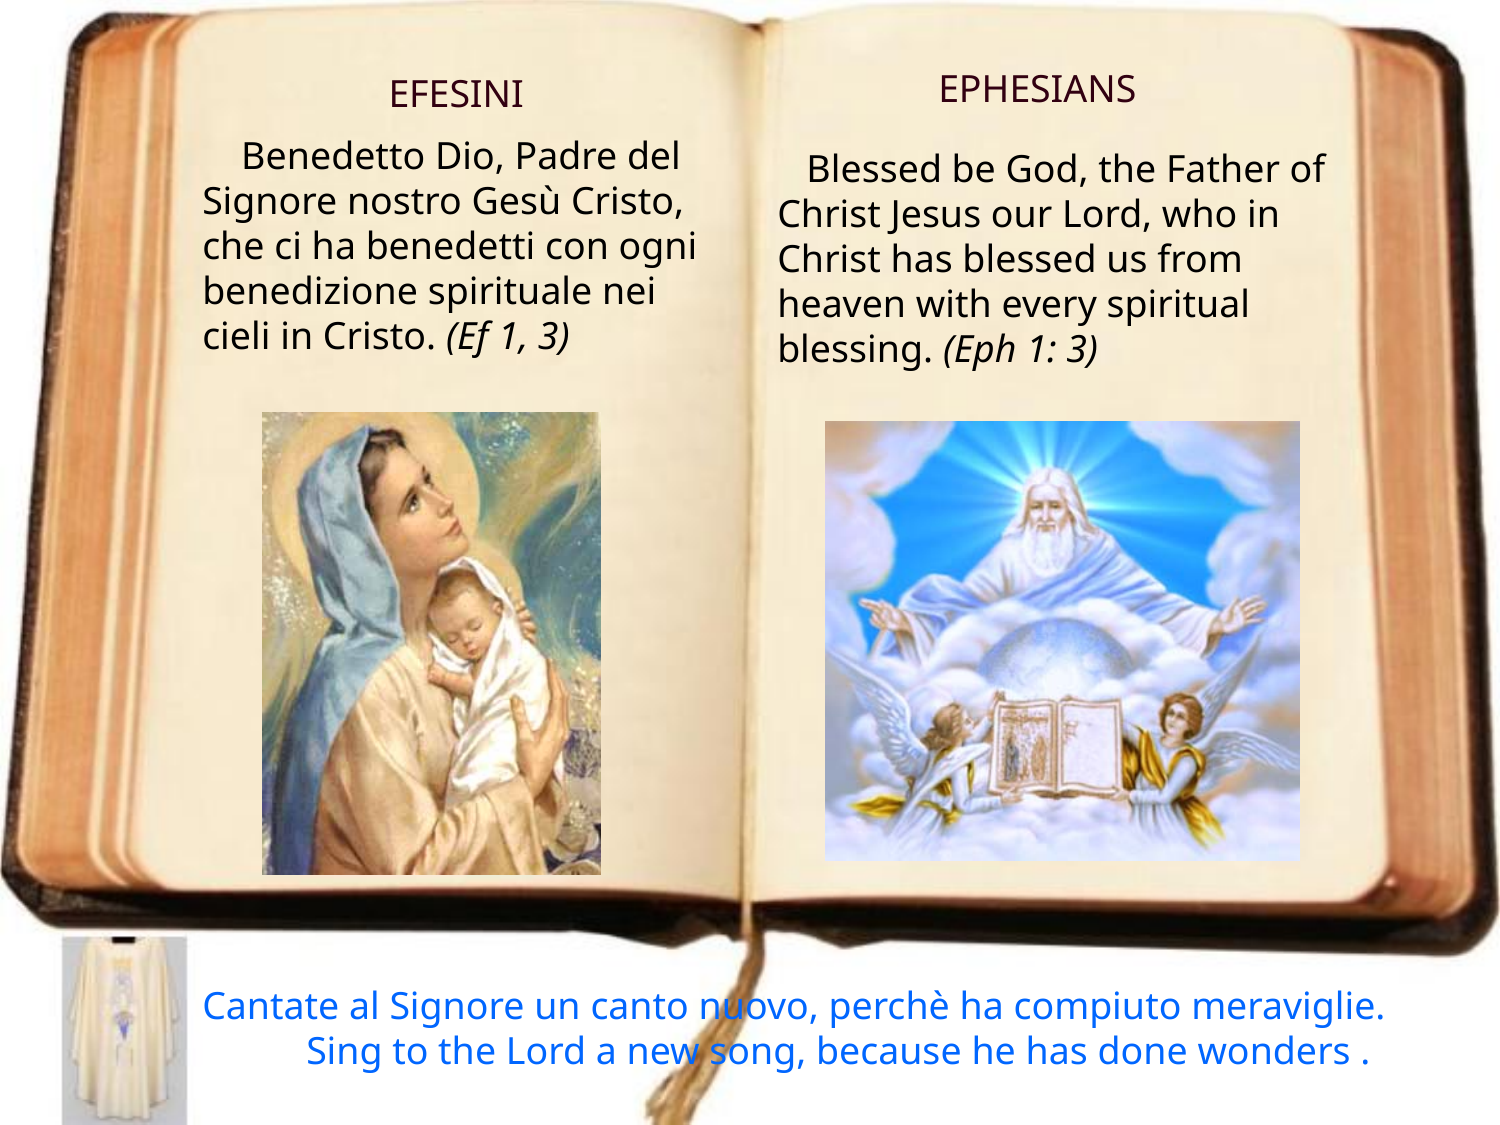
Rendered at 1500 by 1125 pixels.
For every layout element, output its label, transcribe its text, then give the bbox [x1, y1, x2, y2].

text_box Benedetto Dio, Padre del Signore nostro Gesù Cristo, che ci ha benedetti con ogni benedizione spirituale nei cieli in Cristo. (Ef 1, 3) [187, 124, 738, 365]
text_box Blessed be God, the Father of Christ Jesus our Lord, who in Christ has blessed us from heaven with every spiritual blessing. (Eph 1: 3) [762, 137, 1350, 378]
text_box Cantate al Signore un canto nuovo, perchè ha compiuto meraviglie. Sing to the Lord a new song, because he has done wonders . [187, 974, 1500, 1080]
text_box EFESINI [162, 62, 750, 123]
title EPHESIANS [750, 50, 1325, 125]
picture [0, 0, 1500, 1125]
